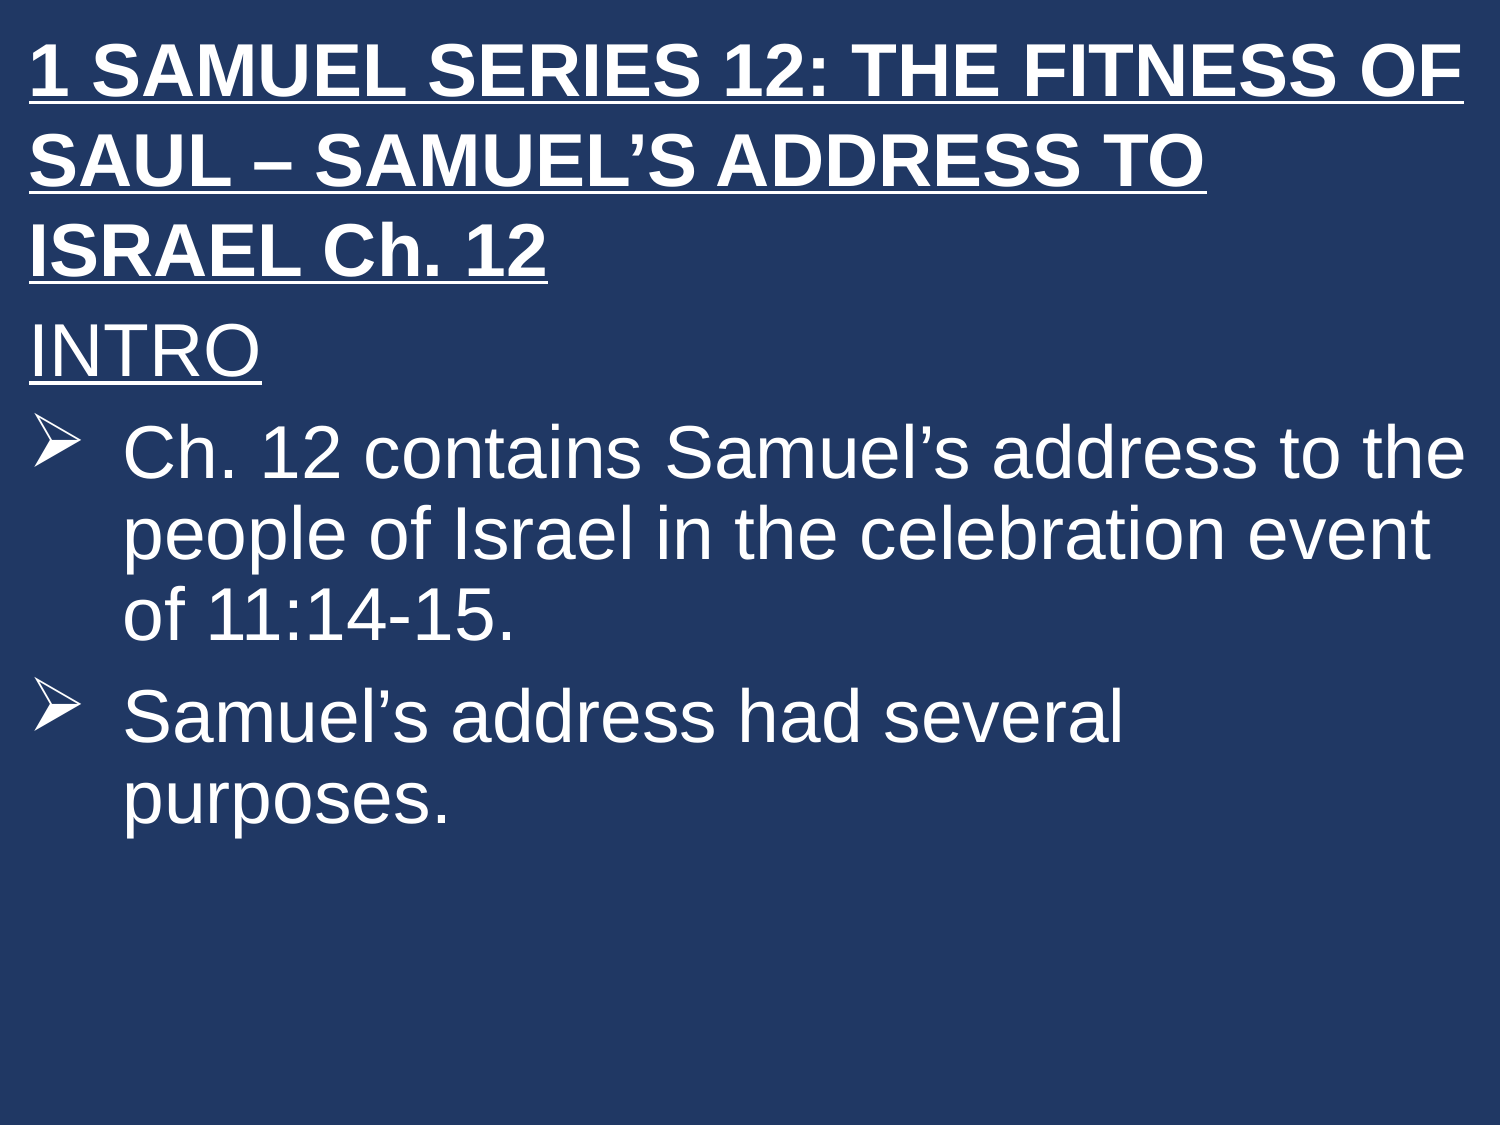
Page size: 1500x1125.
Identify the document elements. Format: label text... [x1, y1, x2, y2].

subtitle 1 SAMUEL SERIES 12: THE FITNESS OF SAUL – SAMUEL’S ADDRESS TO ISRAEL Ch. 12 INTRO Ch. 12 contains Samuel’s address to the people of Israel in the celebration event of 11:14-15. Samuel’s address had several purposes. [13, 13, 1484, 1114]
